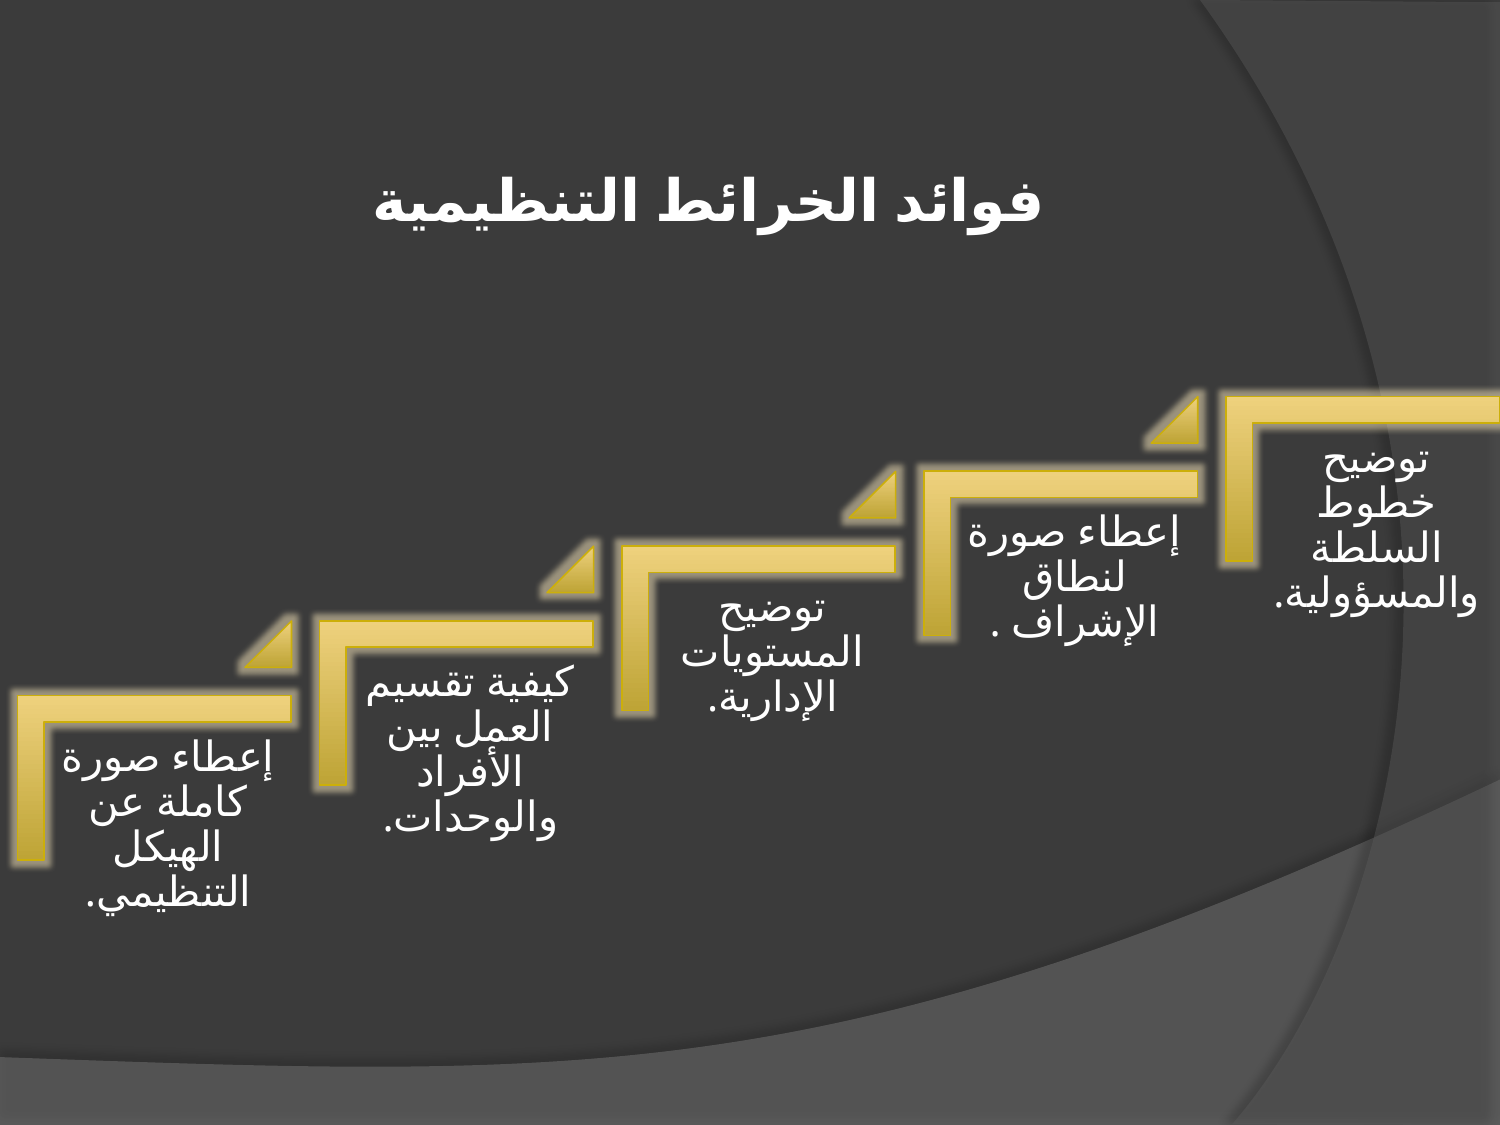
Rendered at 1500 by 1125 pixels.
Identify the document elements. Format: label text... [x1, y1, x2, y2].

title فوائد الخرائط التنظيمية [135, 5, 1282, 245]
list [17, 253, 1500, 1083]
